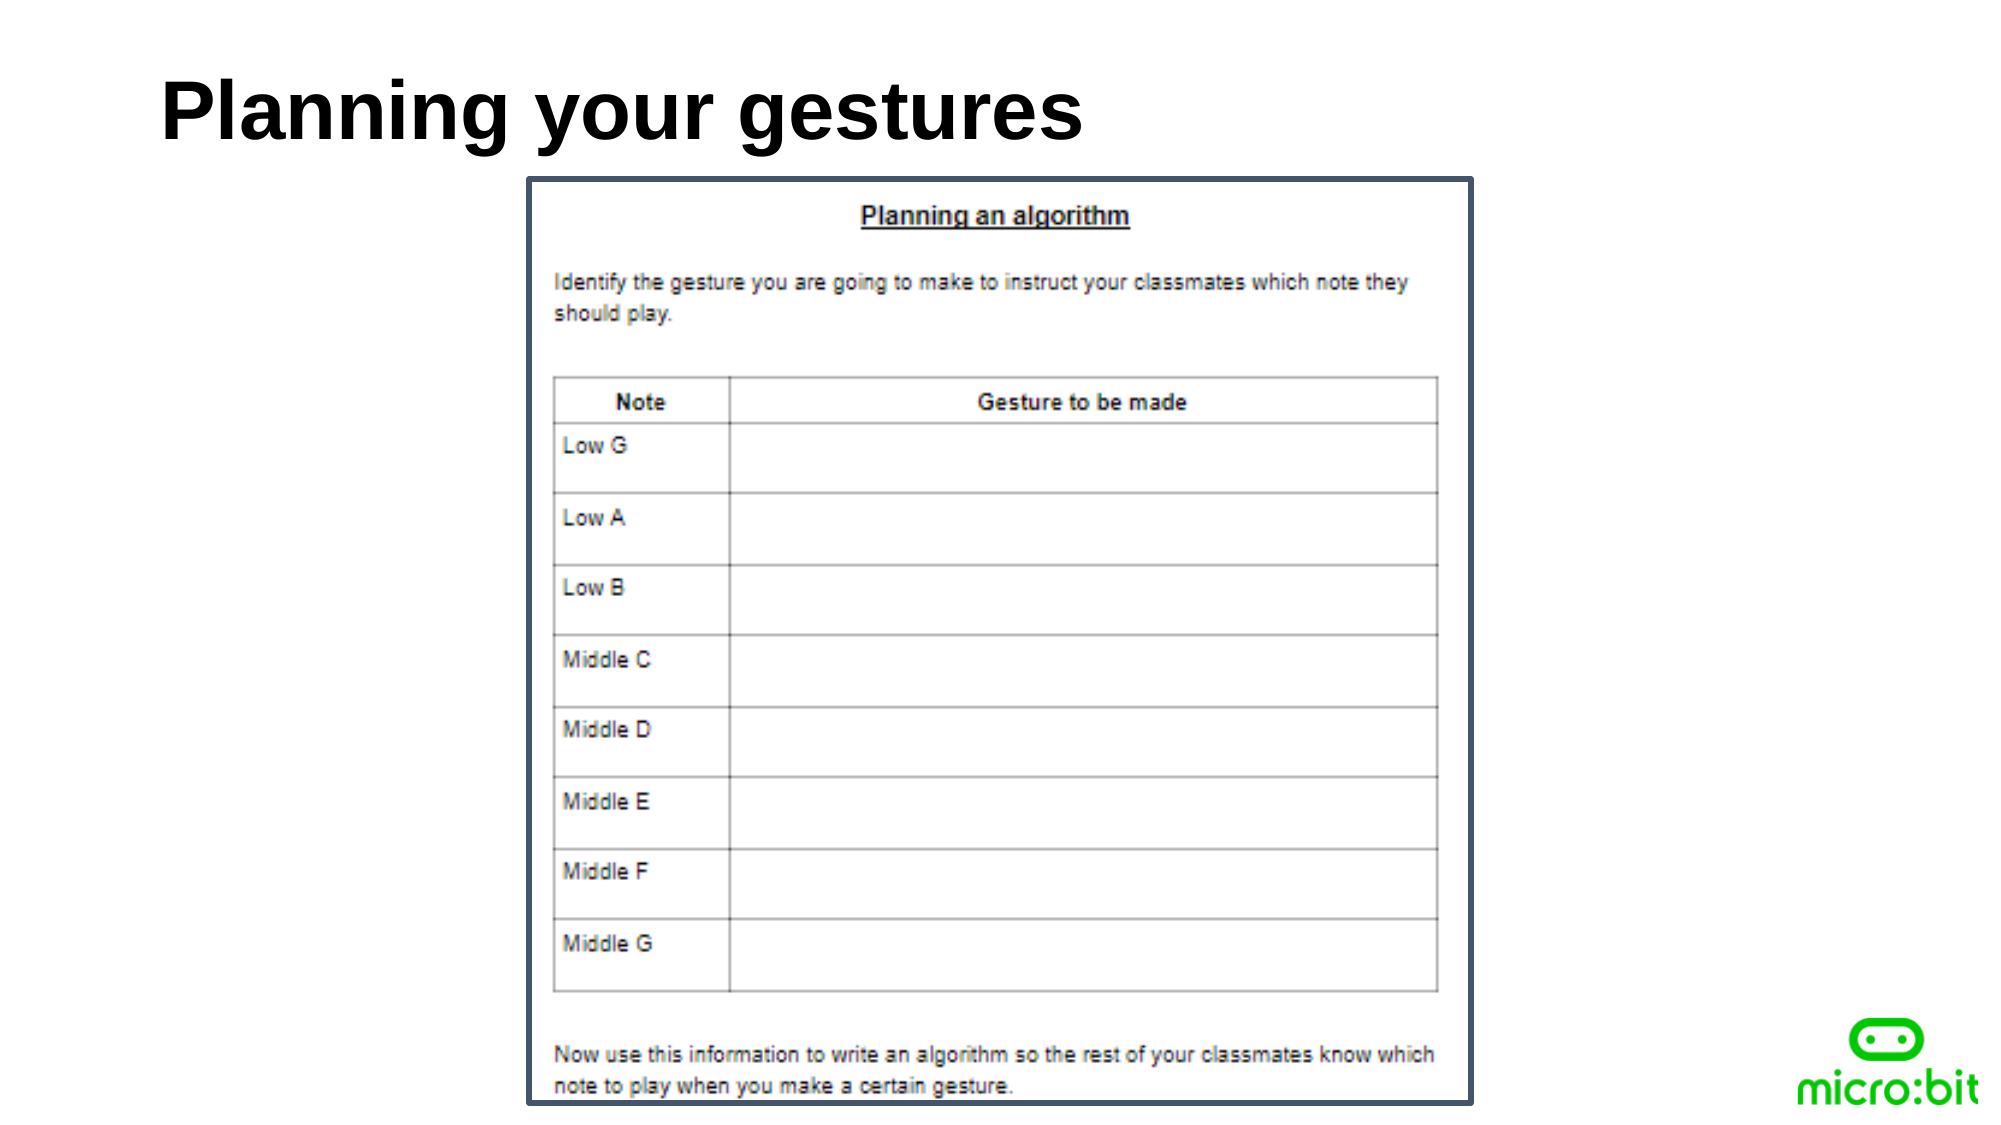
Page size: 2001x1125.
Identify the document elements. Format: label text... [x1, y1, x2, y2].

picture [1797, 1017, 1978, 1106]
picture [532, 181, 1468, 1100]
text_box Planning your gestures [145, 0, 1925, 786]
